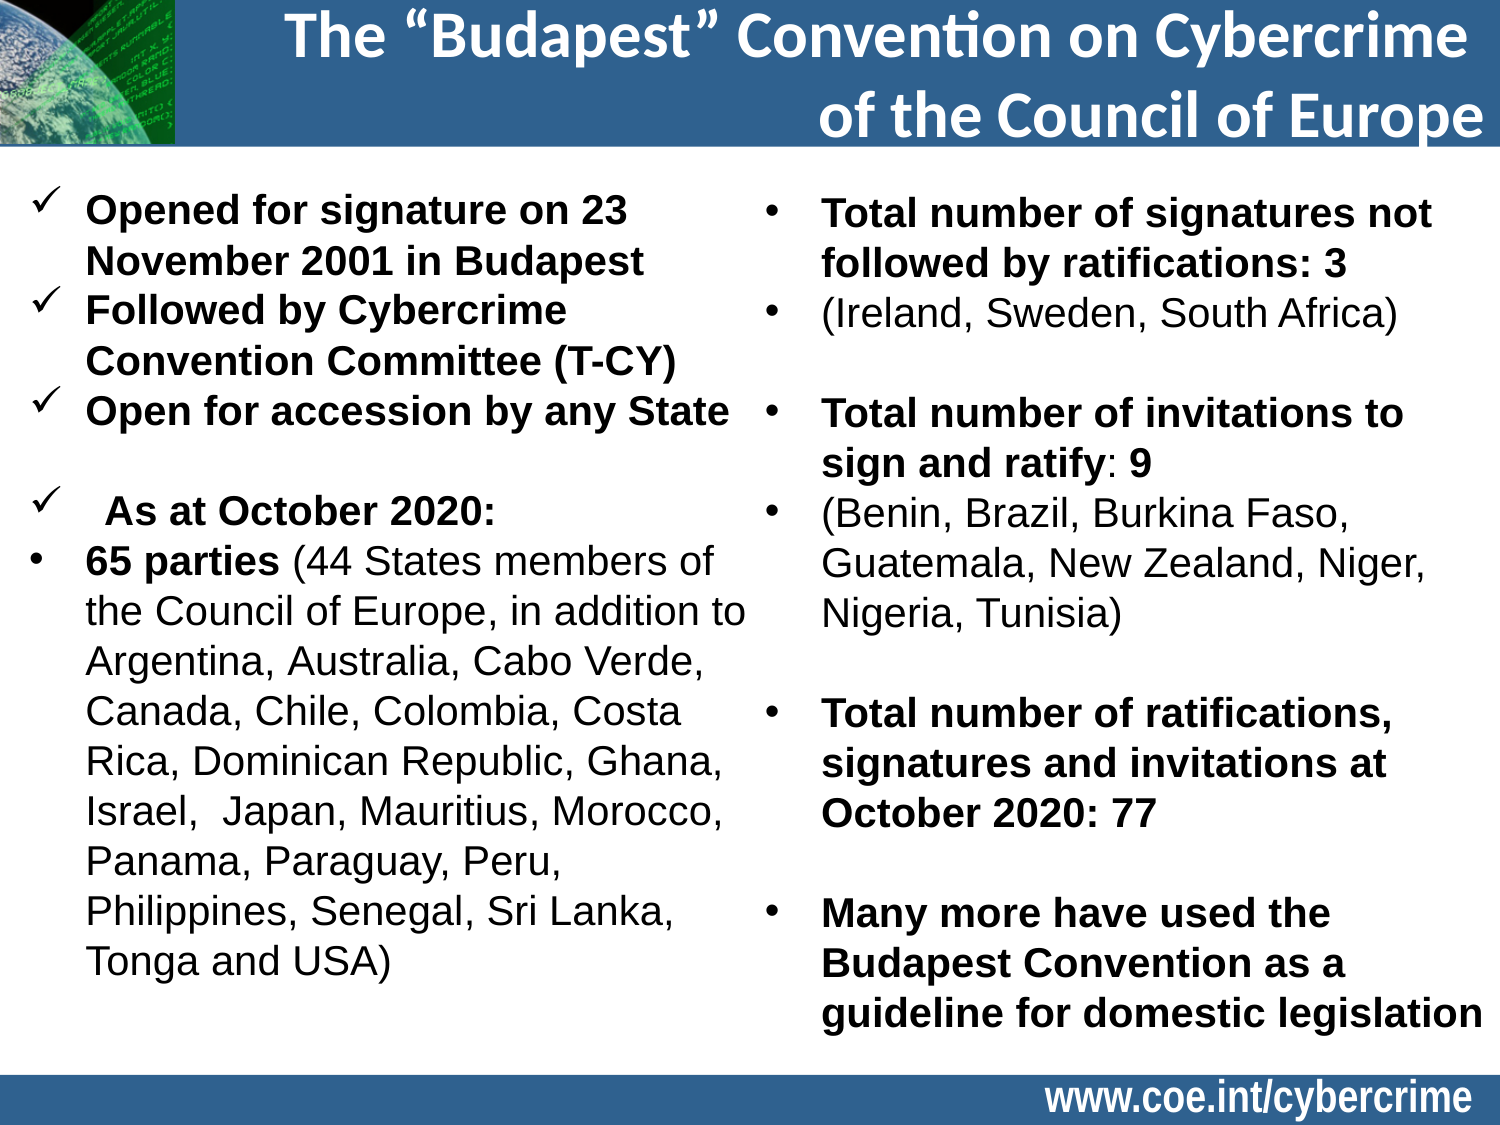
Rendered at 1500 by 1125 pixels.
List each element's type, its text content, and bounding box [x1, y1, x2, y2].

text_box The “Budapest” Convention on Cybercrime of the Council of Europe [177, 0, 1500, 149]
text_box Total number of signatures not followed by ratifications: 3 (Ireland, Sweden, South Africa) Total number of invitations to sign and ratify: 9 (Benin, Brazil, Burkina Faso, Guatemala, New Zealand, Niger, Nigeria, Tunisia) Total number of ratifications, signatures and invitations at October 2020: 77 Many more have used the Budapest Convention as a guideline for domestic legislation [749, 178, 1500, 1044]
text_box Opened for signature on 23 November 2001 in Budapest Followed by Cybercrime Convention Committee (T-CY) Open for accession by any State As at October 2020: 65 parties (44 States members of the Council of Europe, in addition to Argentina, Australia, Cabo Verde, Canada, Chile, Colombia, Costa Rica, Dominican Republic, Ghana, Israel, Japan, Mauritius, Morocco, Panama, Paraguay, Peru, Philippines, Senegal, Sri Lanka, Tonga and USA) [14, 175, 765, 1101]
picture [0, 0, 175, 144]
text_box www.coe.int/cybercrime [1030, 1059, 1500, 1125]
text_box [0, 1073, 1030, 1125]
